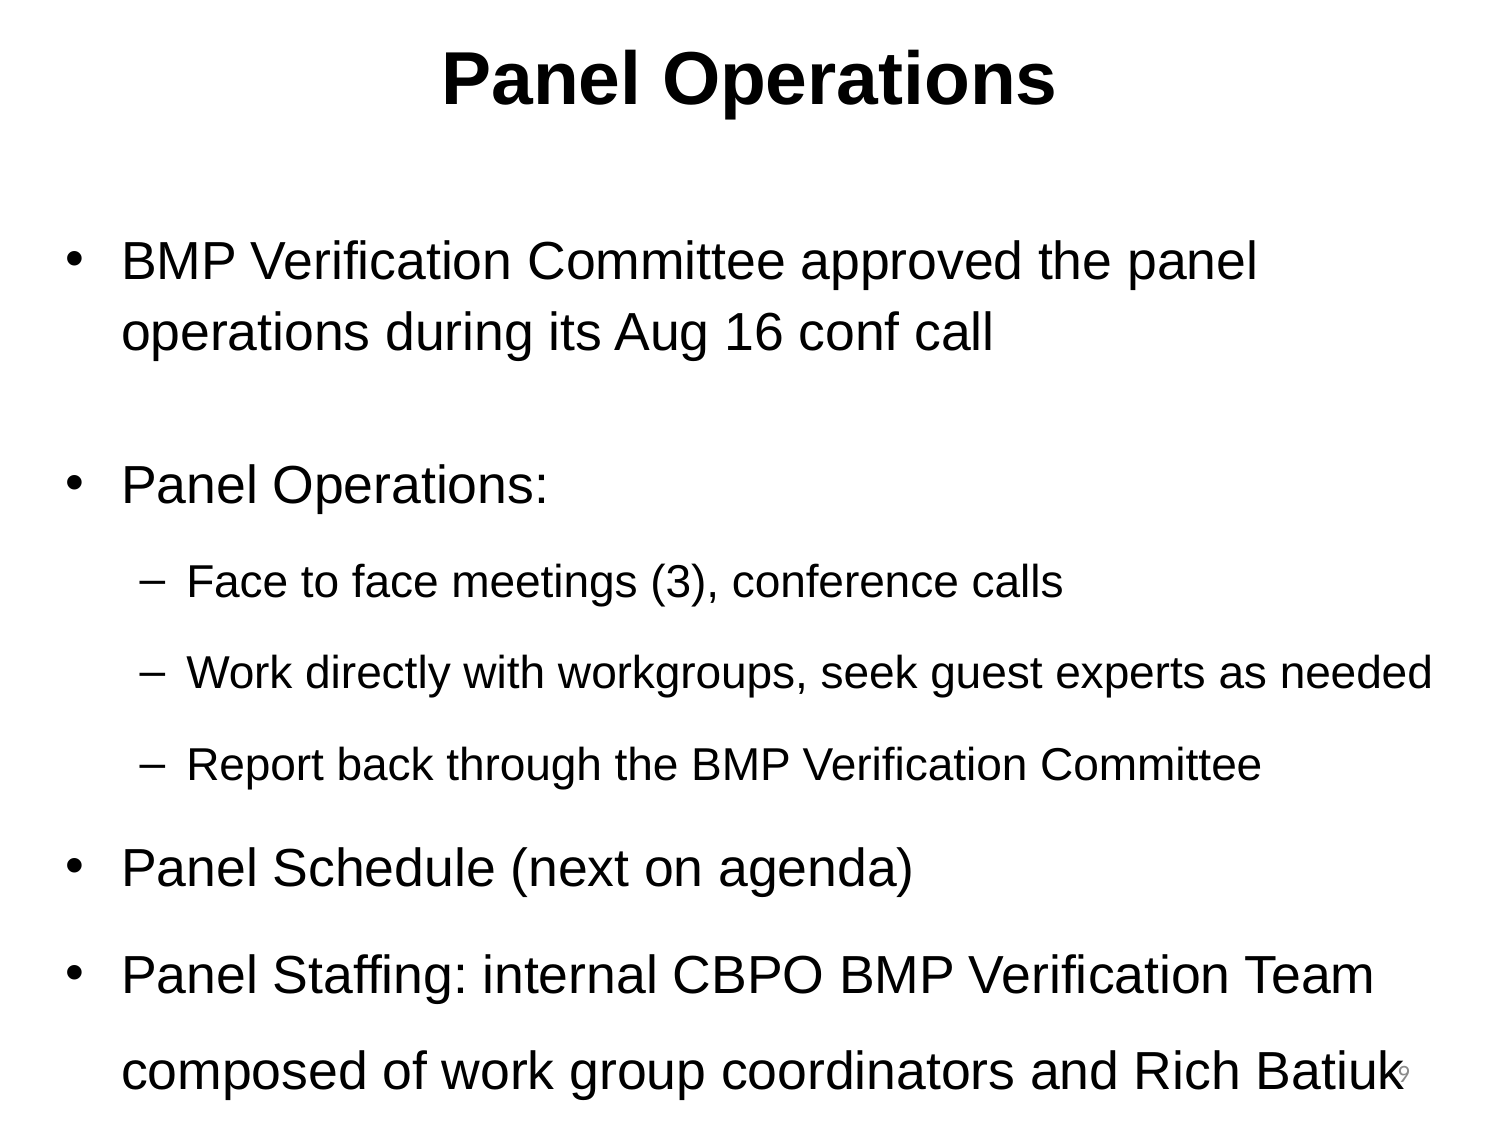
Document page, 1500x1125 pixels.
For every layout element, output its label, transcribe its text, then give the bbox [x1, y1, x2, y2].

title Panel Operations [75, 0, 1425, 150]
list BMP Verification Committee approved the panel operations during its Aug 16 conf call Panel Operations: Face to face meetings (3), conference calls Work directly with workgroups, seek guest experts as needed Report back through the BMP Verification Committee Panel Schedule (next on agenda) Panel Staffing: internal CBPO BMP Verification Team composed of work group coordinators and Rich Batiuk [50, 212, 1450, 1125]
slide_number 9 [1074, 1042, 1425, 1103]
